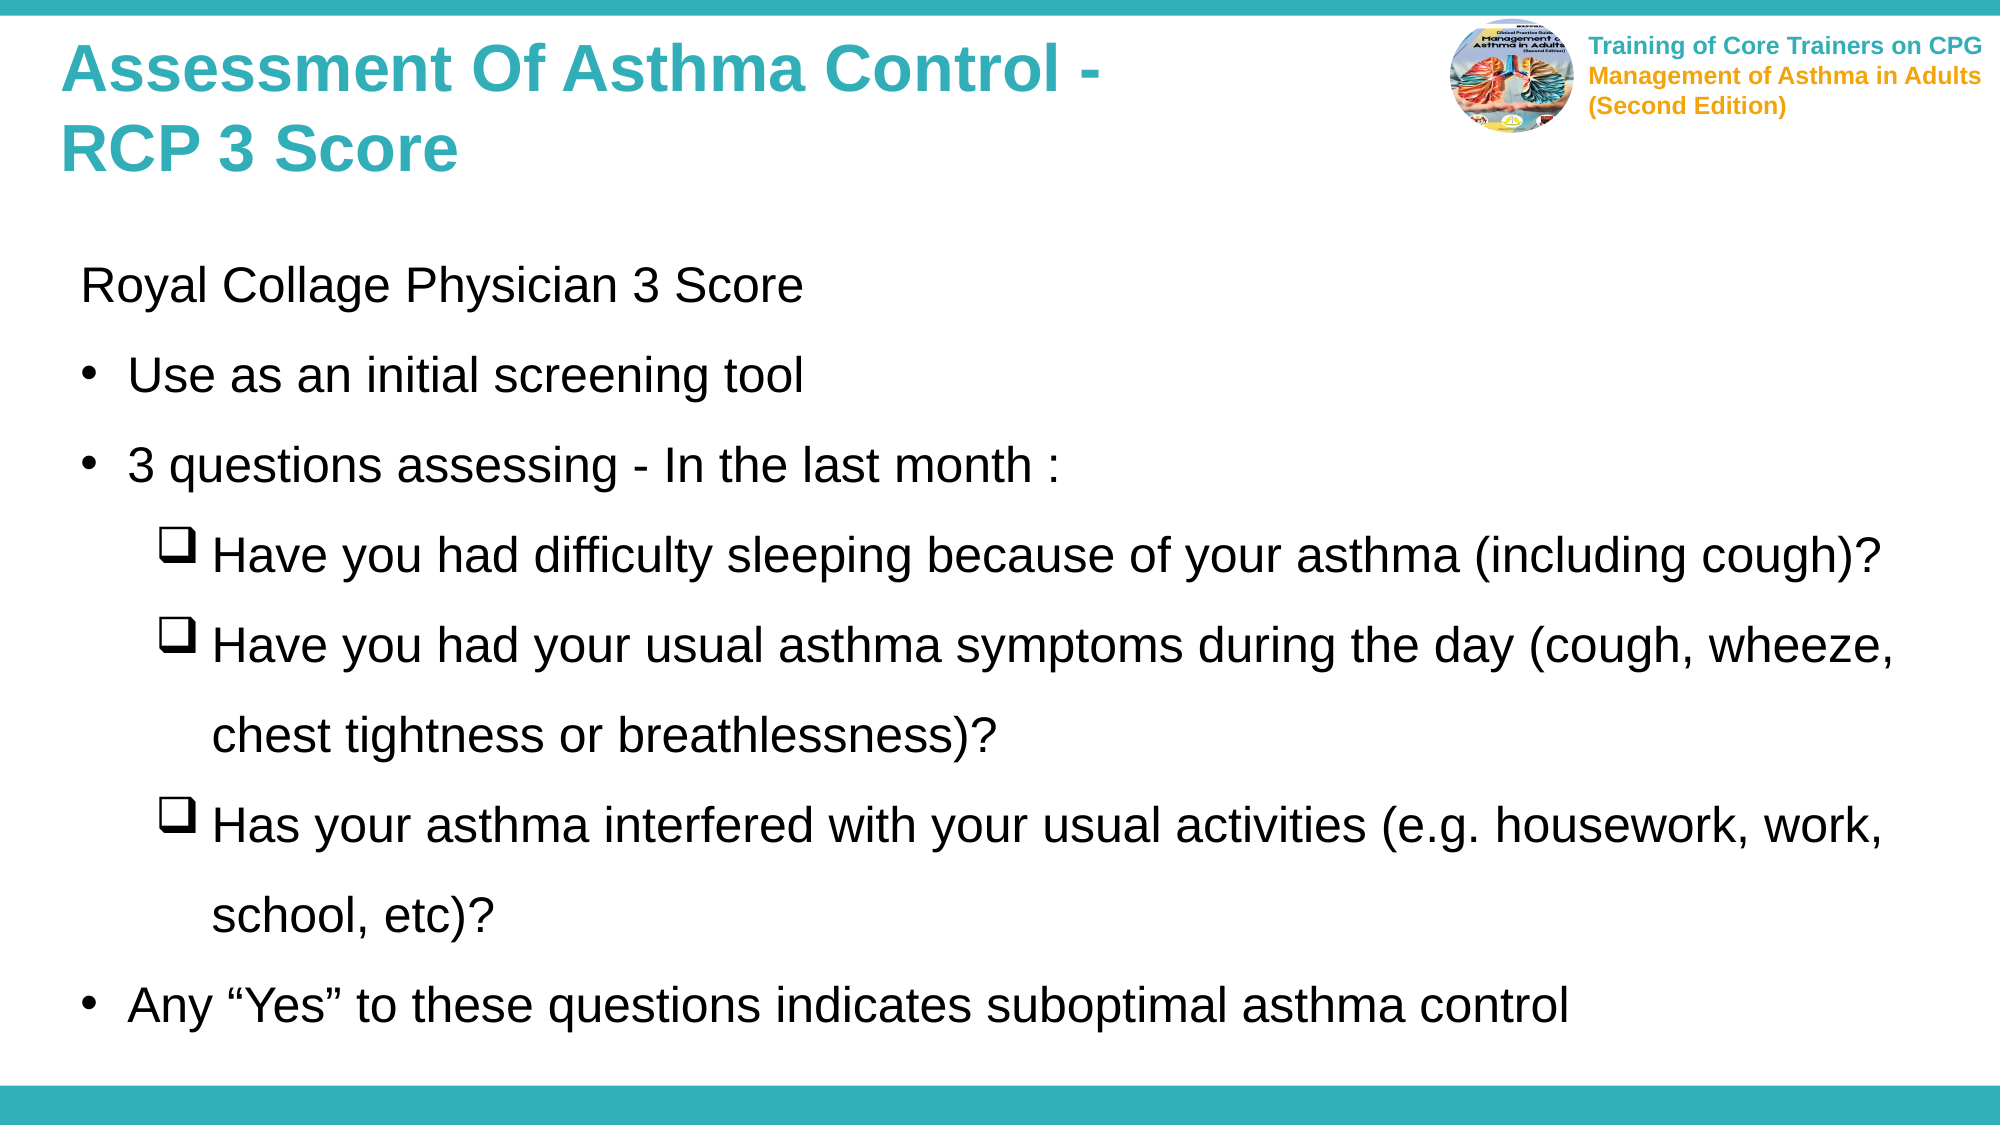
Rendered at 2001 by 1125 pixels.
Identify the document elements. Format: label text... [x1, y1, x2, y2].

list Assessment Of Asthma Control - RCP 3 Score [45, 41, 1955, 168]
text_box Royal Collage Physician 3 Score Use as an initial screening tool 3 questions assessing - In the last month : Have you had difficulty sleeping because of your asthma (including cough)? Have you had your usual asthma symptoms during the day (cough, wheeze, chest tightness or breathlessness)? Has your asthma interfered with your usual activities (e.g. housework, work, school, etc)? Any “Yes” to these questions indicates suboptimal asthma control [65, 214, 1930, 1040]
picture [1462, 18, 1561, 41]
